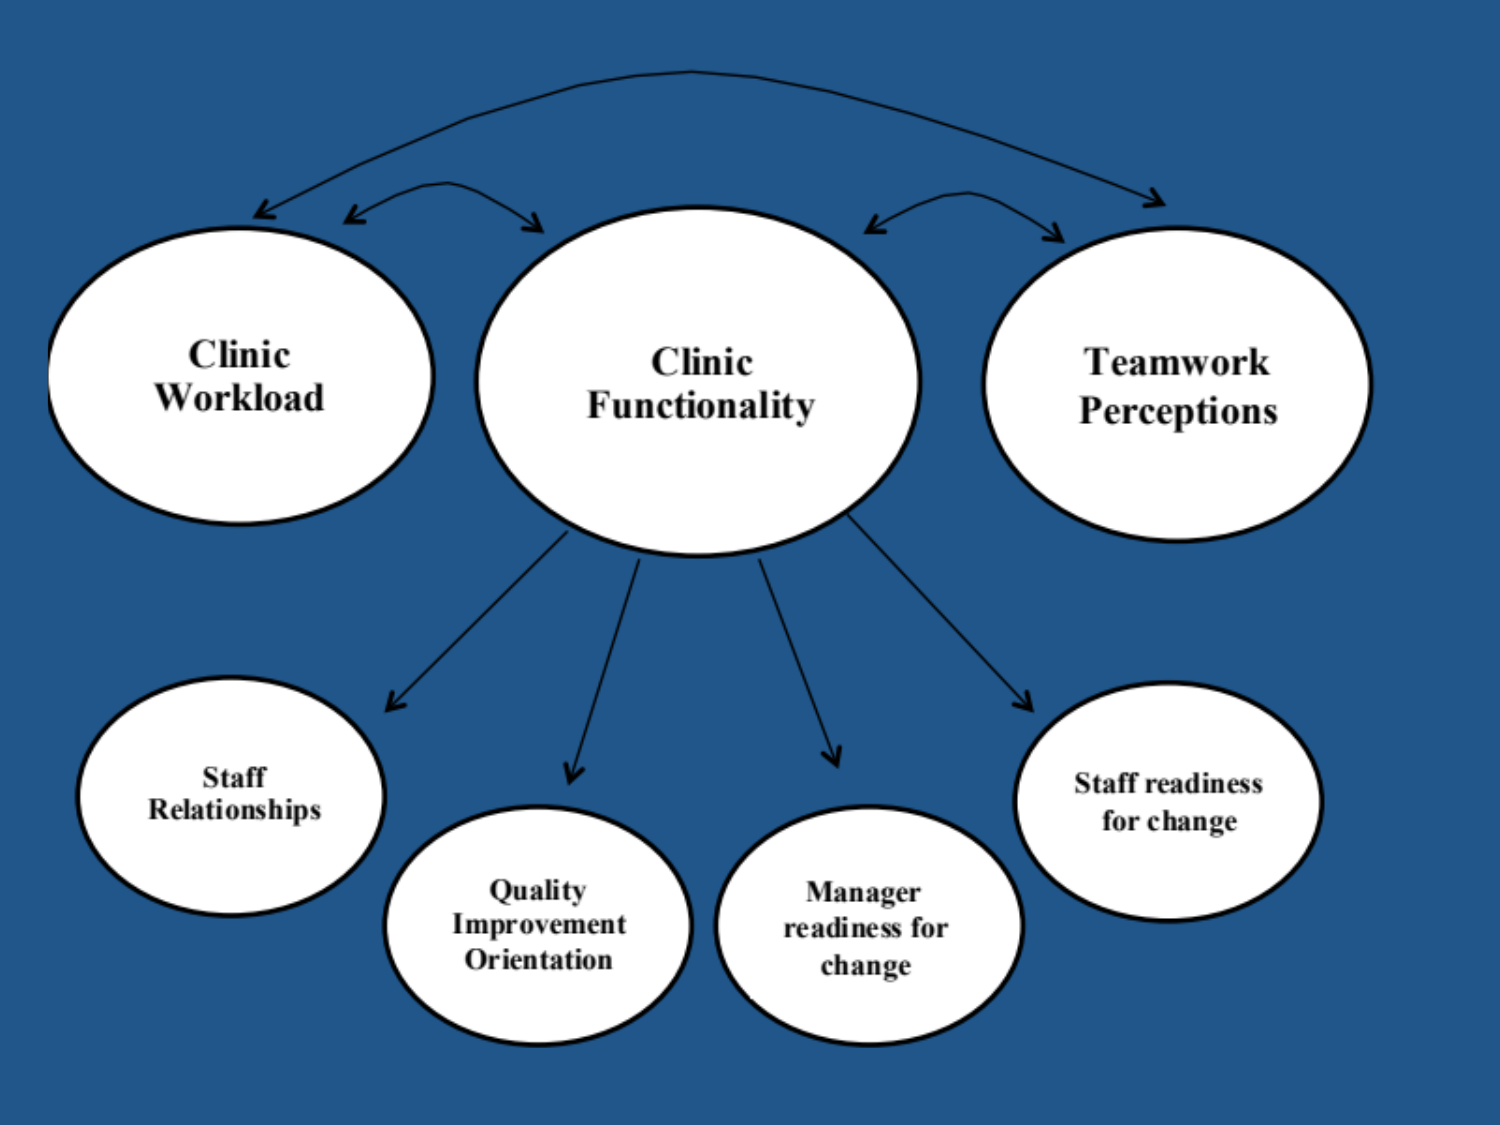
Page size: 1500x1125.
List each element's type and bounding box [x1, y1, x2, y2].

picture [47, 49, 1500, 1048]
